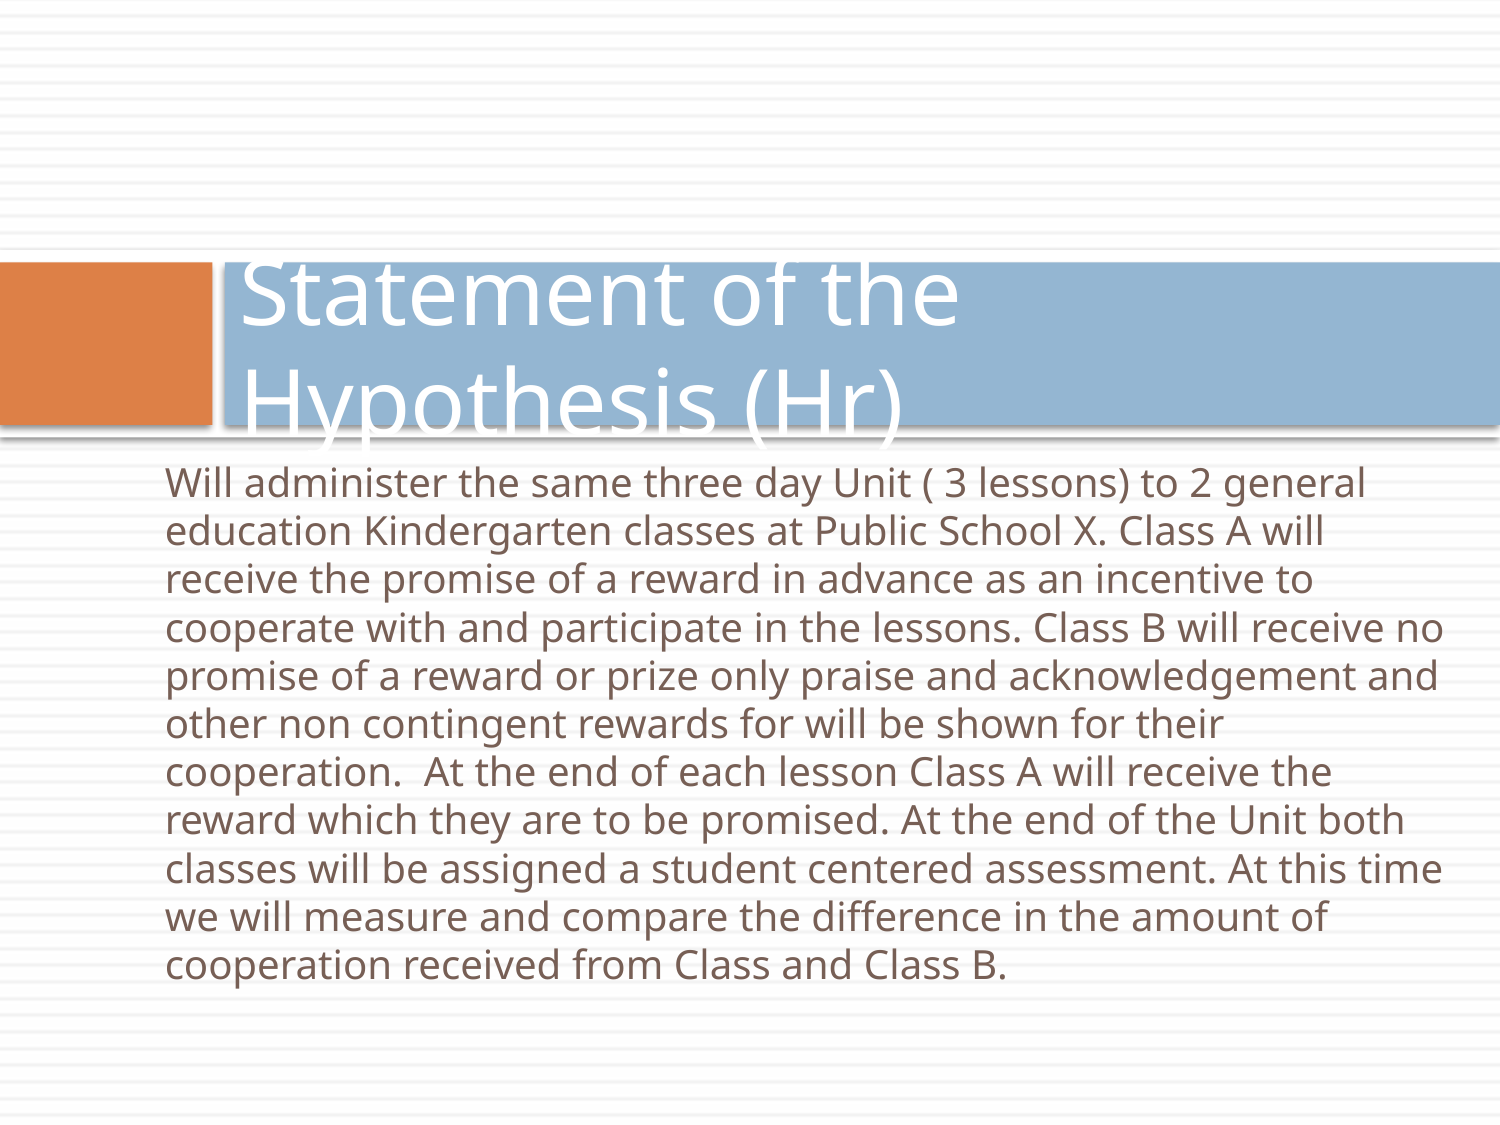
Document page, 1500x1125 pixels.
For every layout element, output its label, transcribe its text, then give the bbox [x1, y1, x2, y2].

list Will administer the same three day Unit ( 3 lessons) to 2 general education Kindergarten classes at Public School X. Class A will receive the promise of a reward in advance as an incentive to cooperate with and participate in the lessons. Class B will receive no promise of a reward or prize only praise and acknowledgement and other non contingent rewards for will be shown for their cooperation. At the end of each lesson Class A will receive the reward which they are to be promised. At the end of the Unit both classes will be assigned a student centered assessment. At this time we will measure and compare the difference in the amount of cooperation received from Class and Class B. [150, 450, 1463, 1038]
title Statement of the Hypothesis (Hr) [225, 262, 1475, 425]
